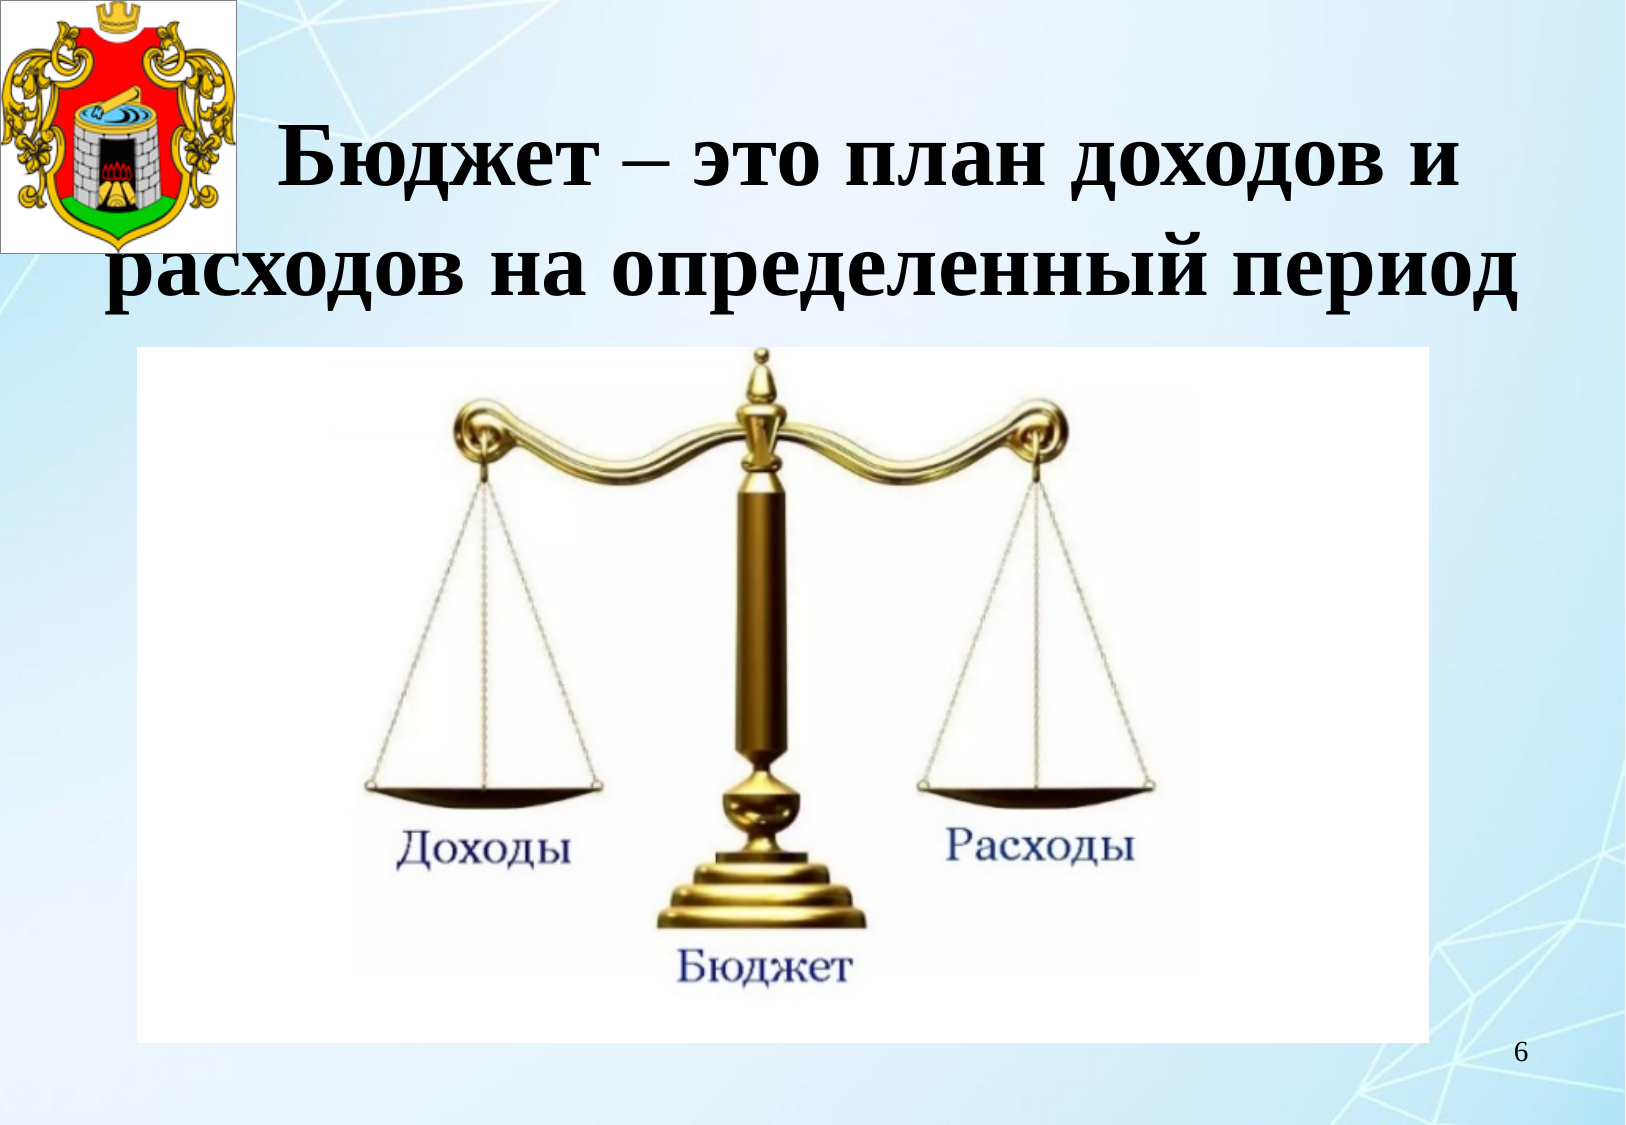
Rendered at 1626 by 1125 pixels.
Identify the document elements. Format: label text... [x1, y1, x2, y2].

slide_number 6 [1164, 1024, 1544, 1103]
picture [0, 0, 1626, 1125]
title Бюджет – это план доходов и расходов на определенный период [80, 44, 1544, 473]
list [137, 346, 1429, 1043]
